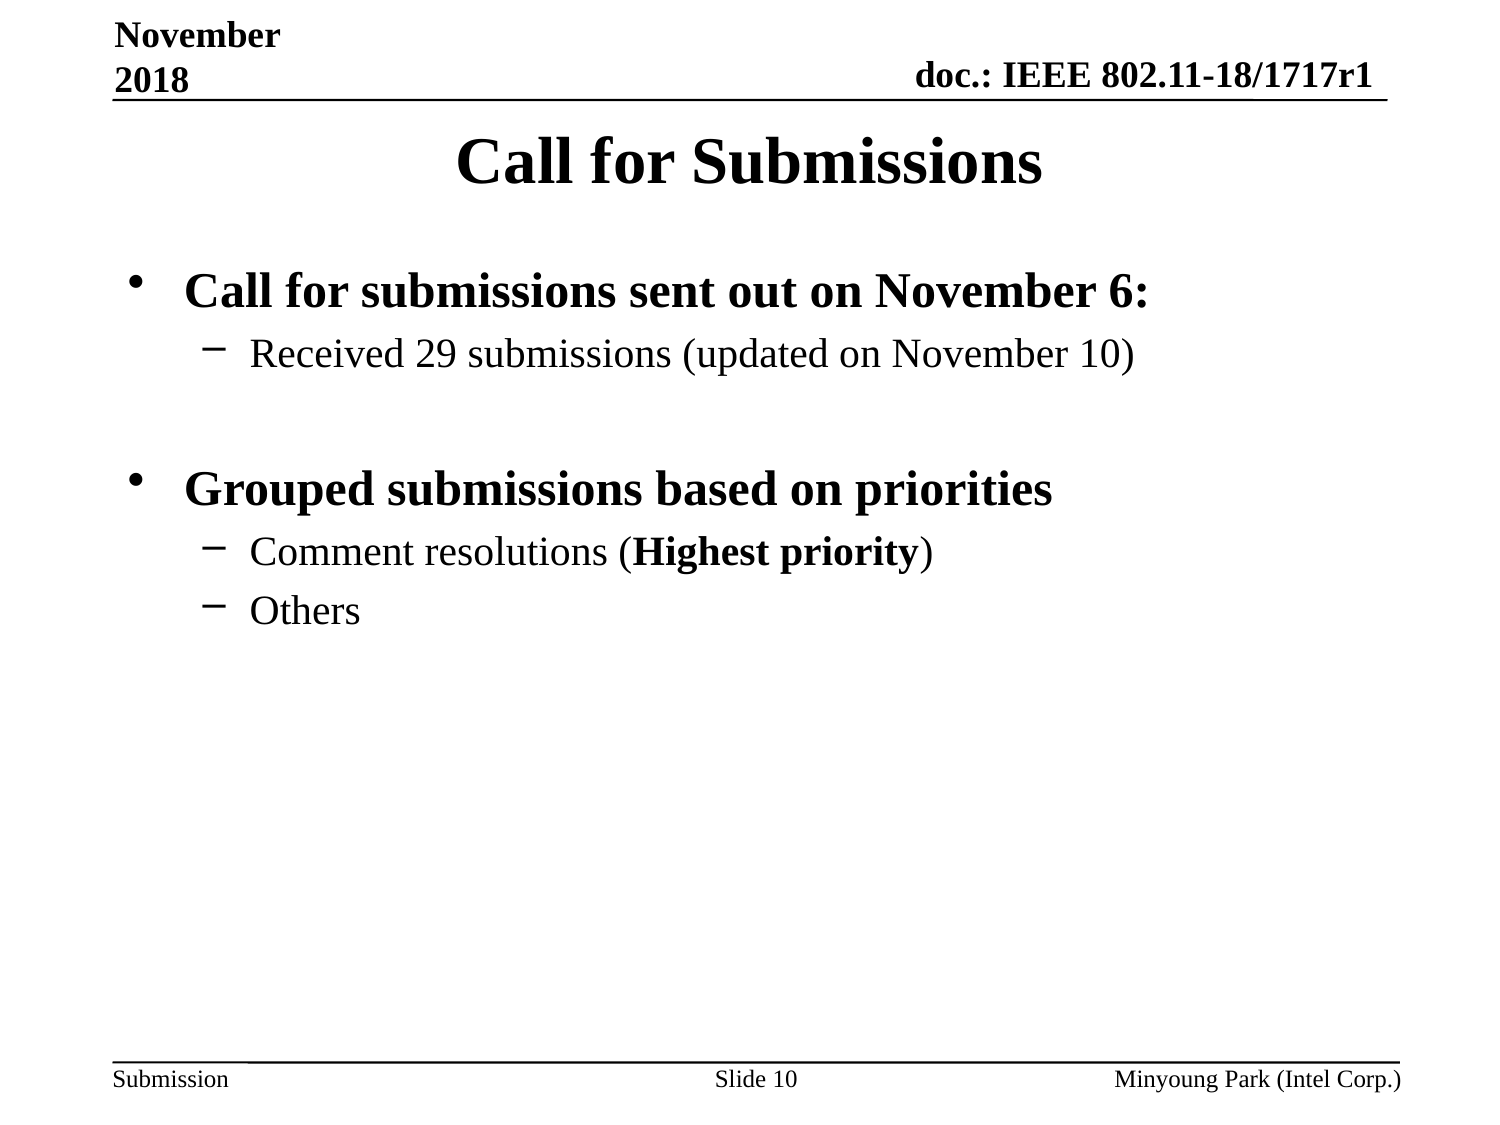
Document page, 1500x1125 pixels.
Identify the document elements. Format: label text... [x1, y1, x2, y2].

title Call for Submissions [112, 112, 1388, 201]
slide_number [114, 54, 335, 101]
list Call for submissions sent out on November 6: Received 29 submissions (updated on November 10) Grouped submissions based on priorities Comment resolutions (Highest priority) Others [112, 249, 1388, 1063]
slide_number Slide 10 [712, 1061, 800, 1093]
footer Minyoung Park (Intel Corp.) [949, 1061, 1402, 1093]
